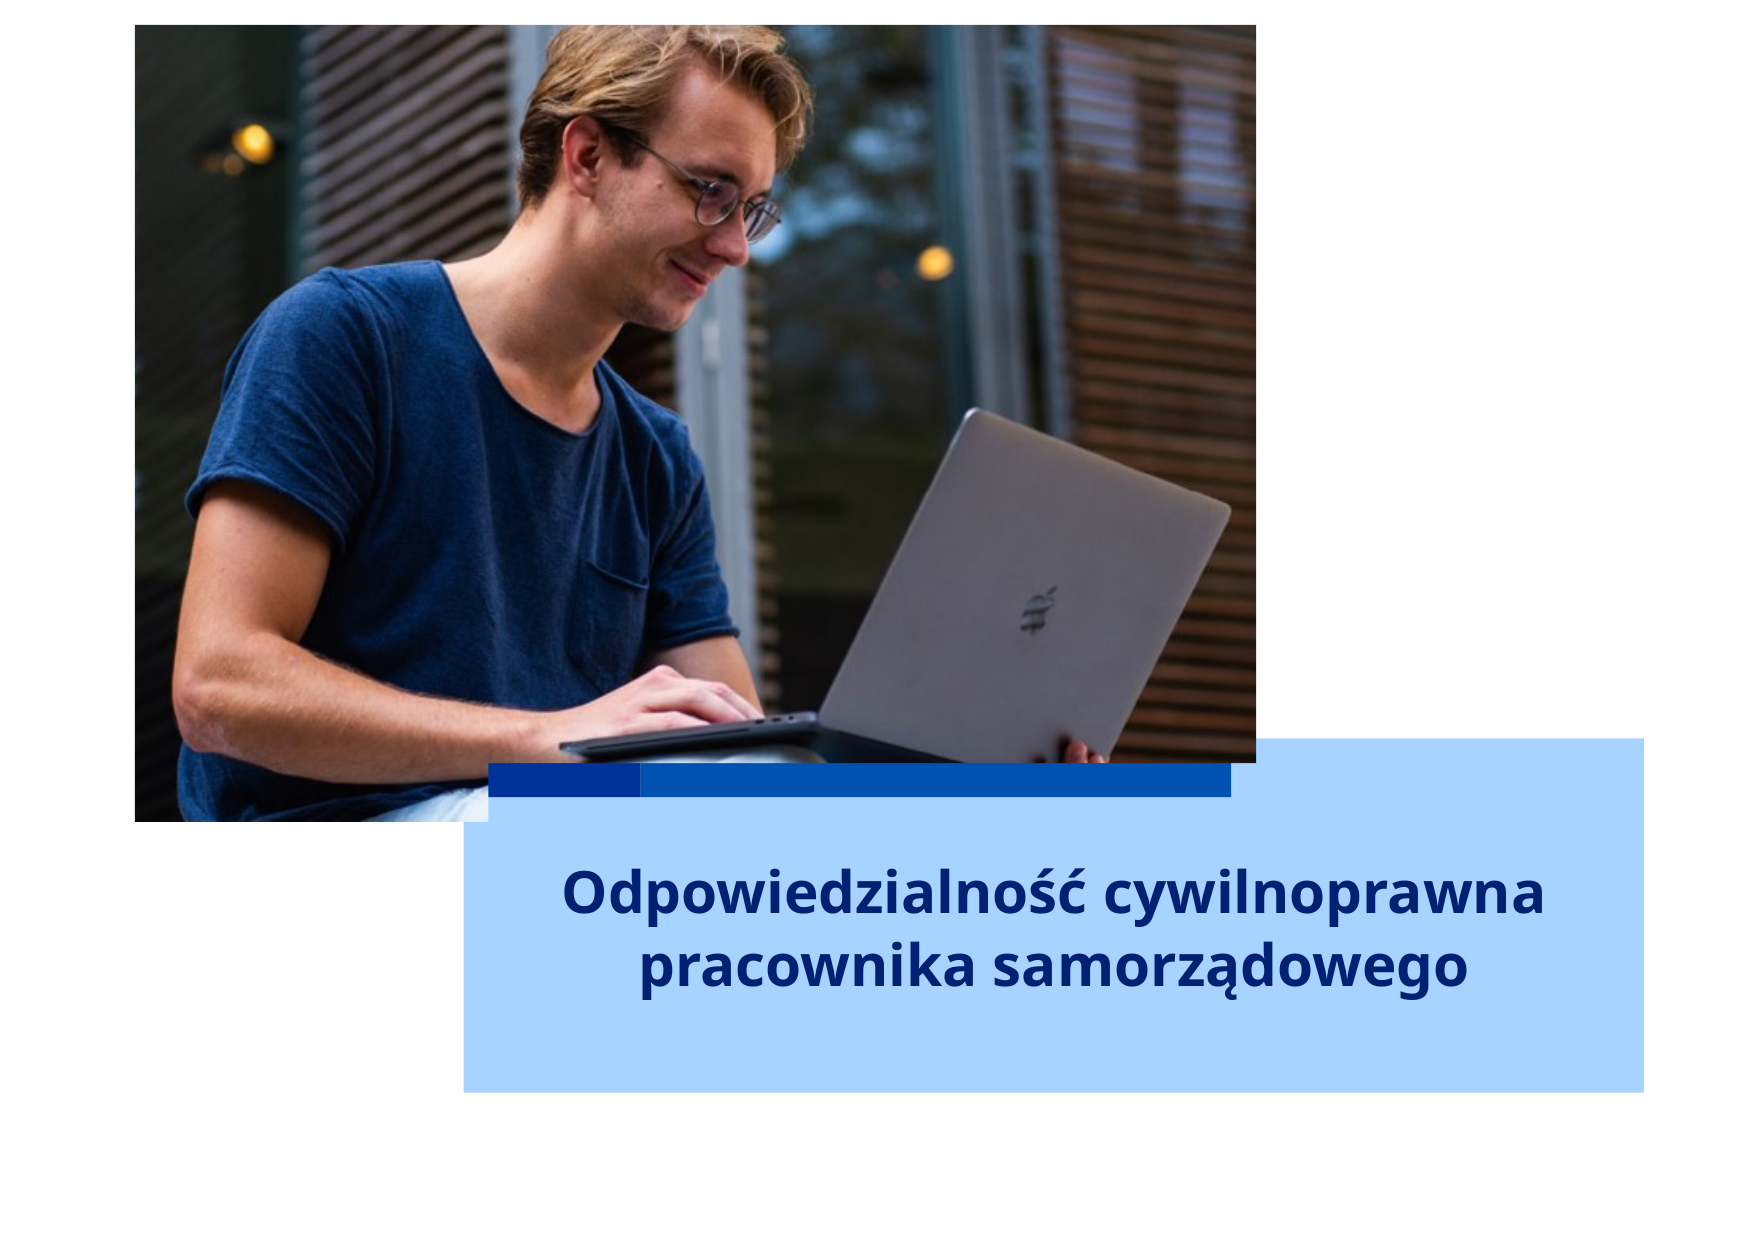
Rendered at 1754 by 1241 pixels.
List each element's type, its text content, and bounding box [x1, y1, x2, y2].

picture [109, 0, 1257, 823]
title Odpowiedzialność cywilnoprawna pracownika samorządowego [522, 852, 1586, 1069]
